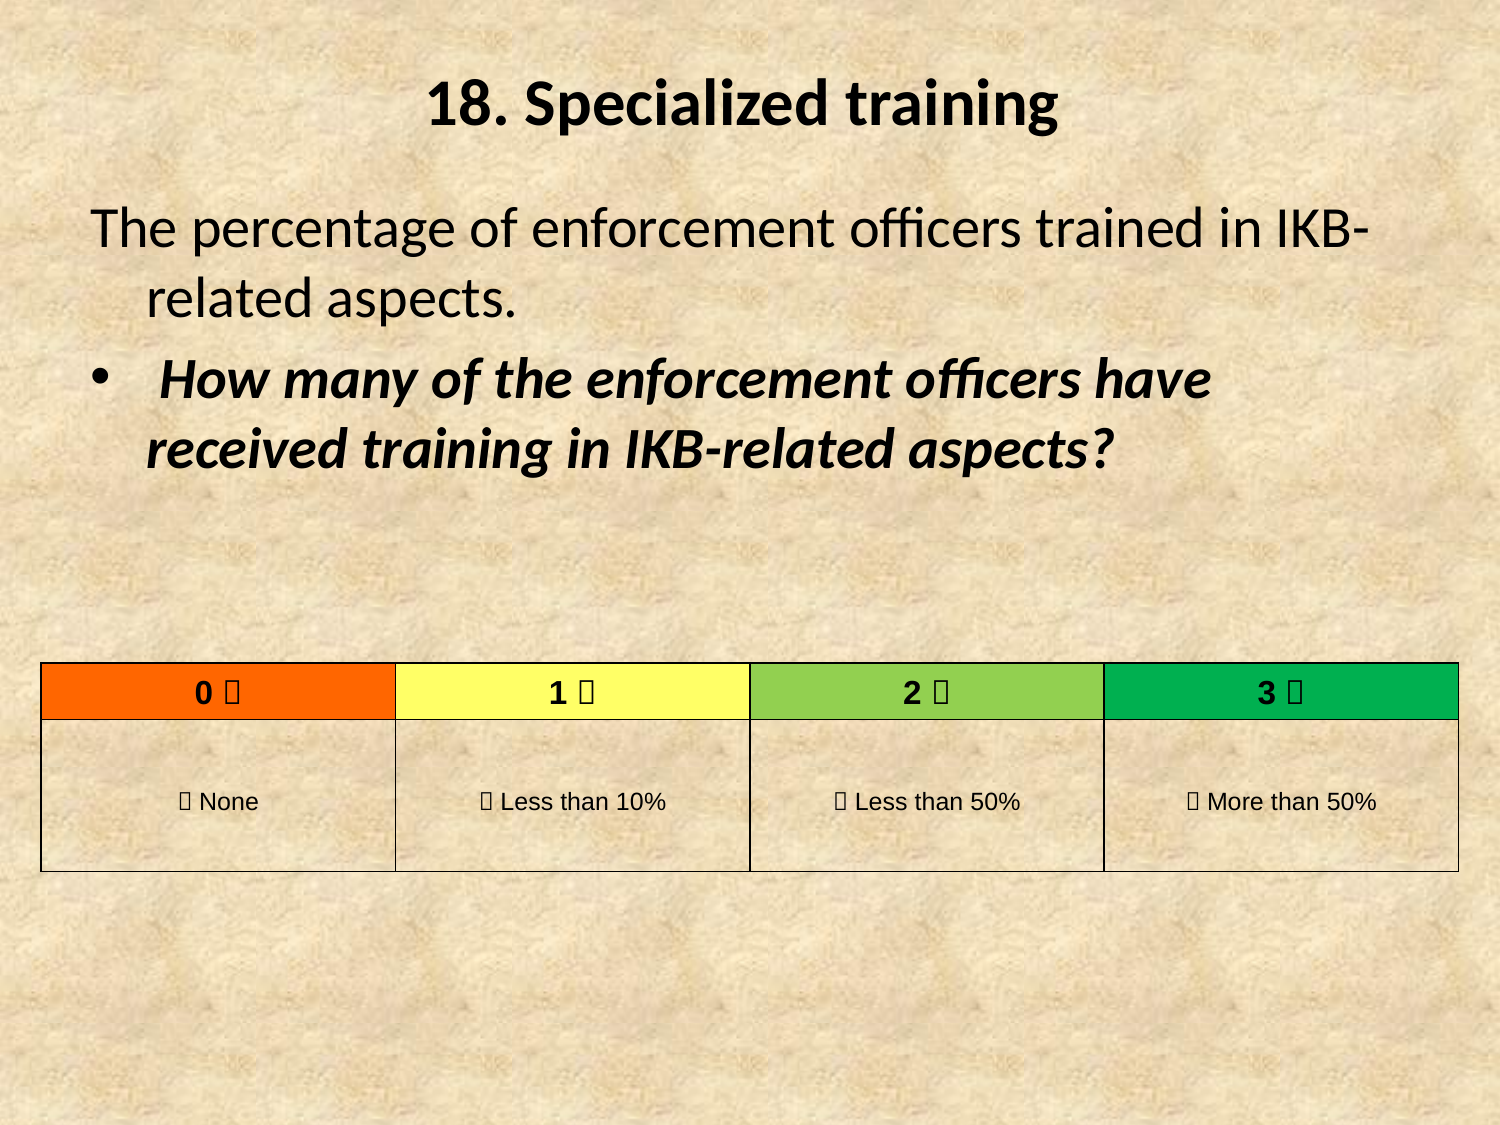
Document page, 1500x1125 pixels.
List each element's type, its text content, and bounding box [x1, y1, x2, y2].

table_cell 􀜆 More than 50% [1105, 720, 1458, 871]
title 18. Specialized training [75, 45, 1425, 181]
picture [0, 0, 1500, 1125]
table_header 2 􀜆 [751, 664, 1103, 719]
table_header 1 􀜆 [396, 664, 749, 719]
list The percentage of enforcement officers trained in IKB-related aspects. How many of the enforcement officers have received training in IKB-related aspects? [75, 181, 1425, 492]
table_header 0 􀜆 [42, 664, 395, 719]
table_cell 􀜆 Less than 50% [751, 720, 1103, 871]
table_cell 􀜆 Less than 10% [396, 720, 749, 871]
table_cell 􀜆 None [42, 720, 395, 871]
table_header 3 􀜆 [1105, 664, 1458, 719]
